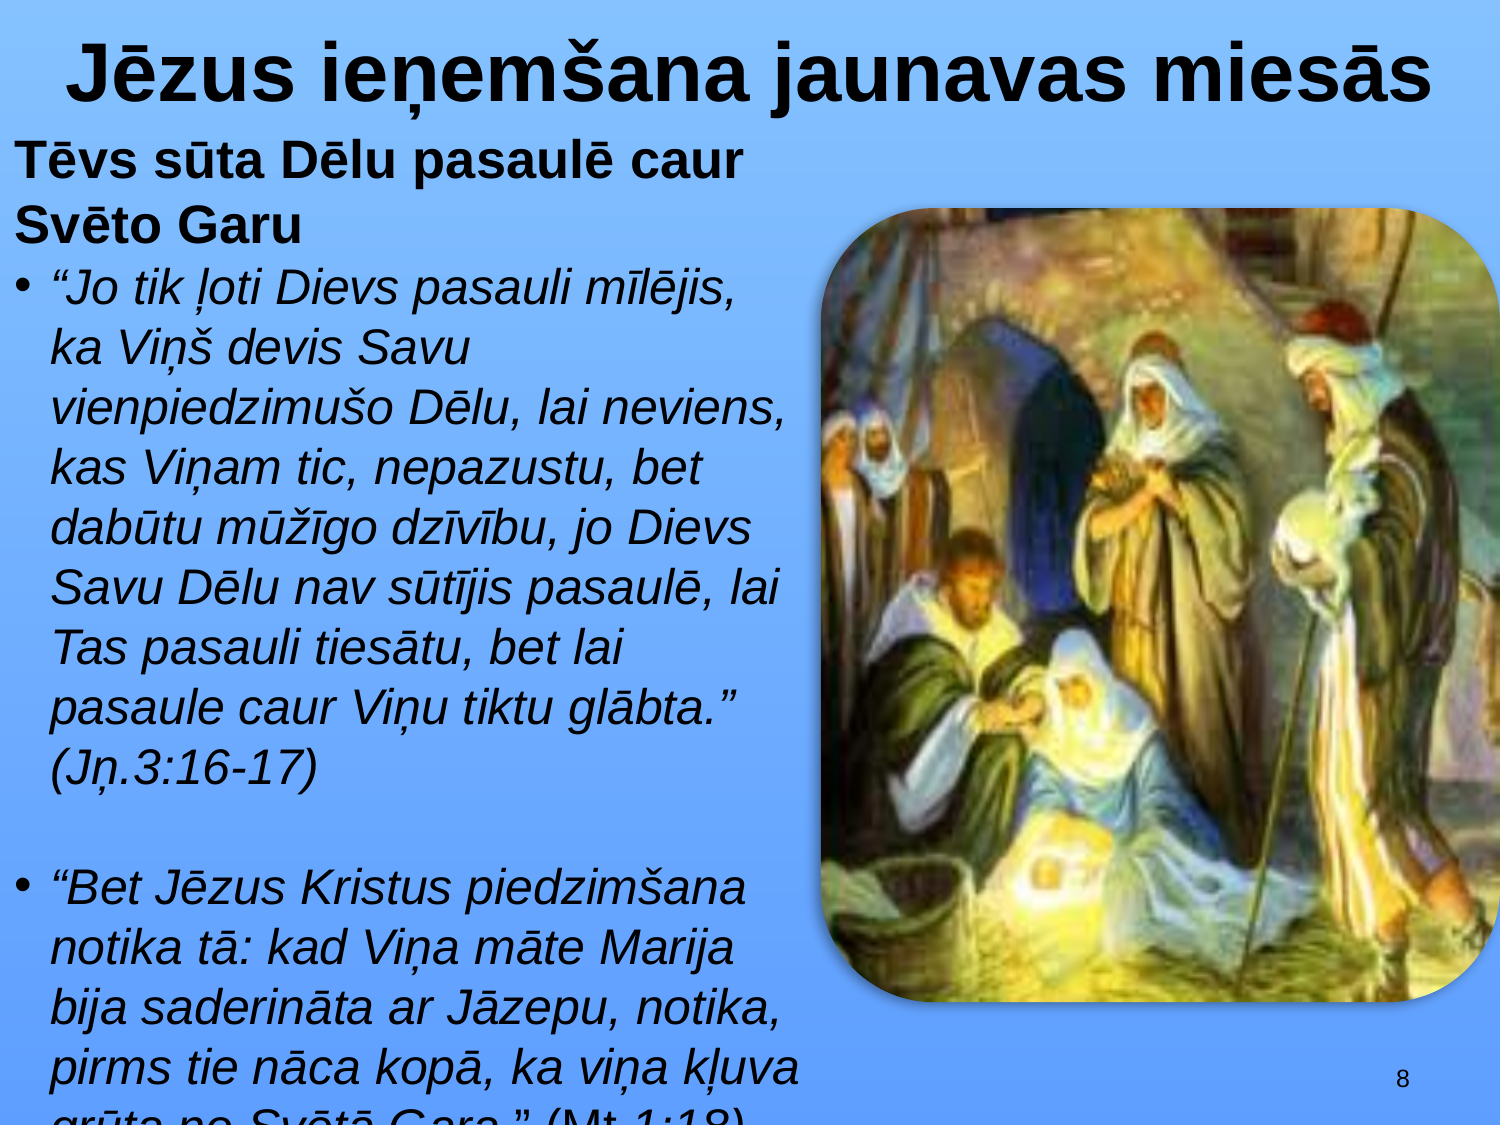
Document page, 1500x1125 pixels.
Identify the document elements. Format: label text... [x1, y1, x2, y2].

text_box 8 [1074, 1024, 1425, 1100]
picture [820, 207, 1500, 1003]
text_box Tēvs sūta Dēlu pasaulē caur Svēto Garu “Jo tik ļoti Dievs pasauli mīlējis, ka Viņš devis Savu vienpiedzimušo Dēlu, lai neviens, kas Viņam tic, nepazustu, bet dabūtu mūžīgo dzīvību, jo Dievs Savu Dēlu nav sūtījis pasaulē, lai Tas pasauli tiesātu, bet lai pasaule caur Viņu tiktu glābta.” (Jņ.3:16-17) “Bet Jēzus Kristus piedzimšana notika tā: kad Viņa māte Marija bija saderināta ar Jāzepu, notika, pirms tie nāca kopā, ka viņa kļuva grūta no Svētā Gara.” (Mt.1:18) [0, 117, 821, 1125]
title Jēzus ieņemšana jaunavas miesās [0, 23, 1500, 114]
